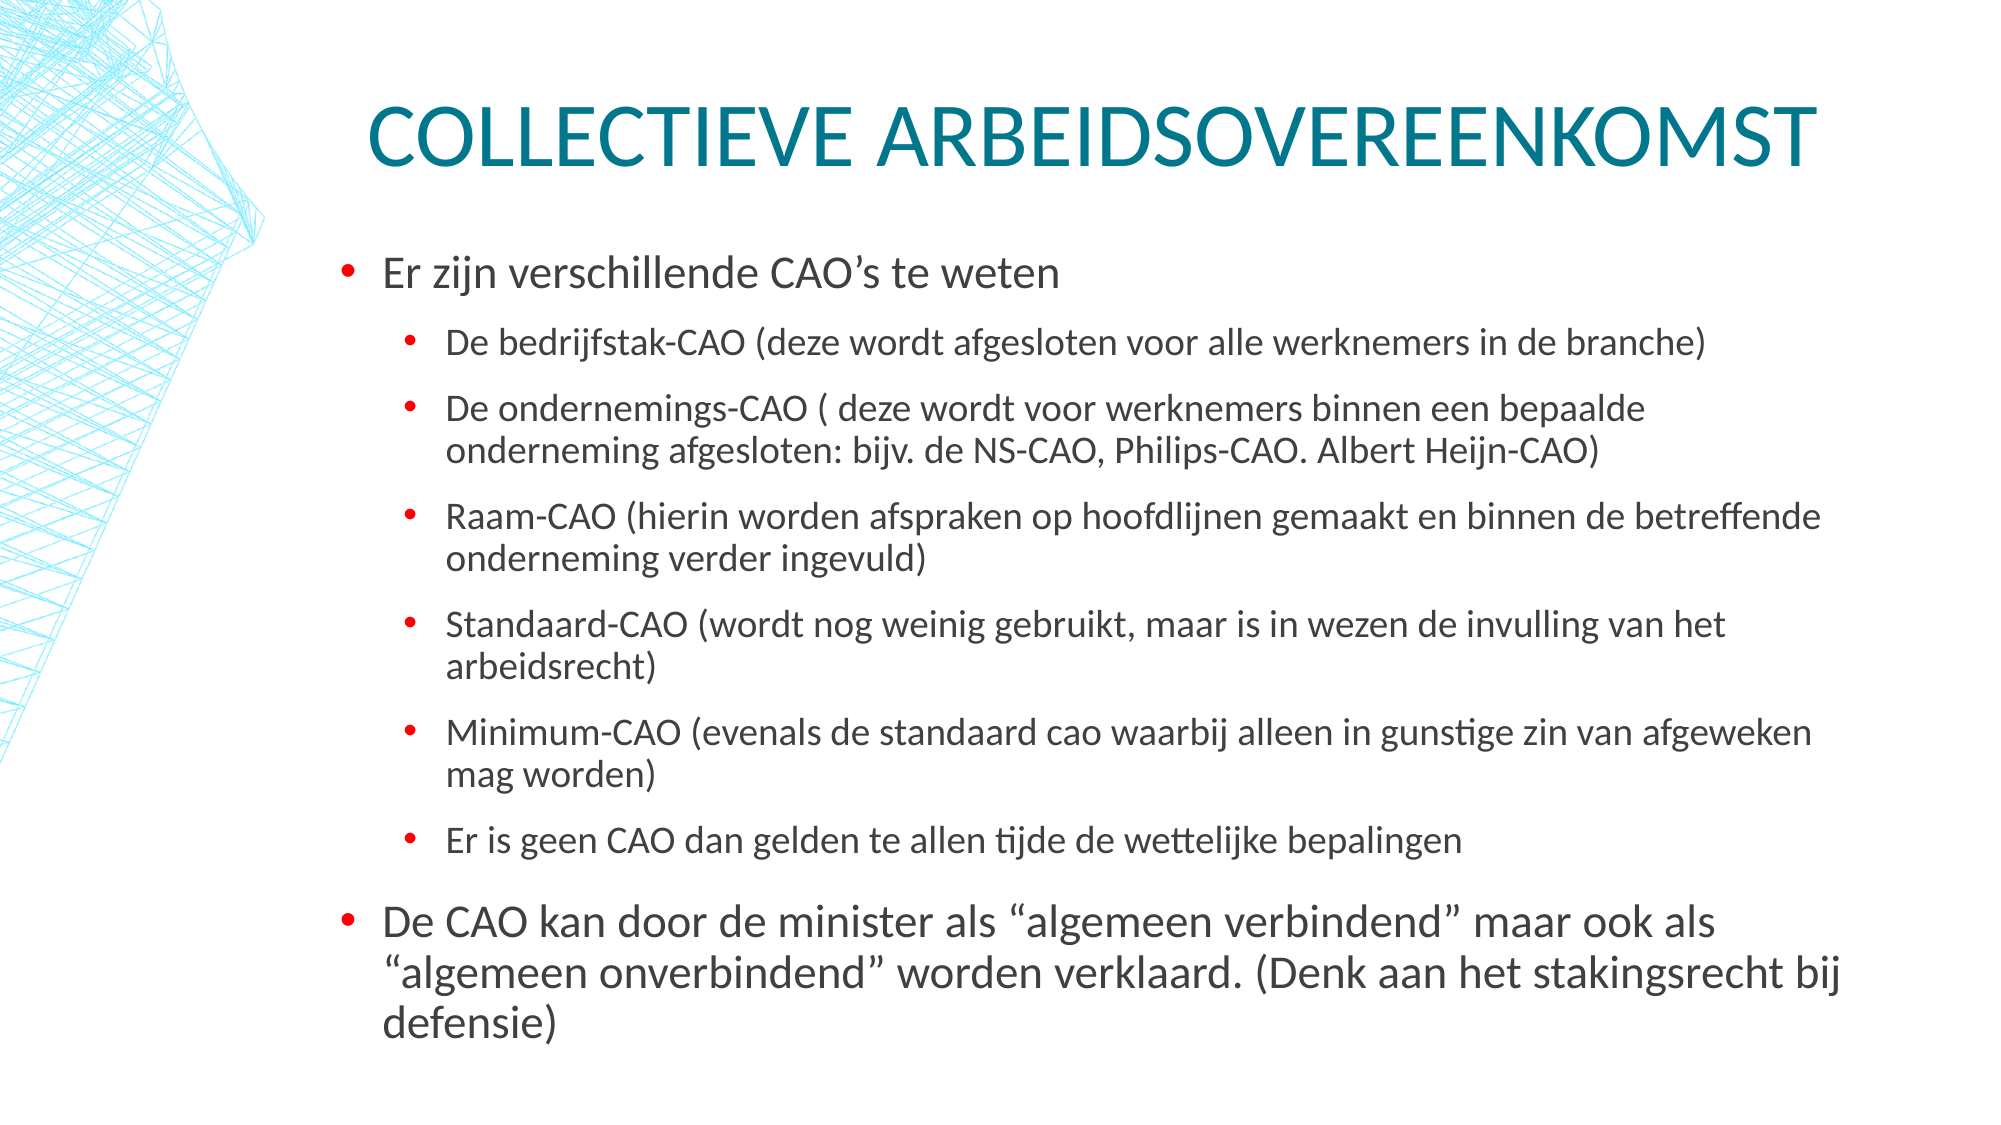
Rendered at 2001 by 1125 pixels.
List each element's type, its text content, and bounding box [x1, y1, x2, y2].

picture [0, 0, 2001, 1125]
list Er zijn verschillende CAO’s te weten De bedrijfstak-CAO (deze wordt afgesloten voor alle werknemers in de branche) De ondernemings-CAO ( deze wordt voor werknemers binnen een bepaalde onderneming afgesloten: bijv. de NS-CAO, Philips-CAO. Albert Heijn-CAO) Raam-CAO (hierin worden afspraken op hoofdlijnen gemaakt en binnen de betreffende onderneming verder ingevuld) Standaard-CAO (wordt nog weinig gebruikt, maar is in wezen de invulling van het arbeidsrecht) Minimum-CAO (evenals de standaard cao waarbij alleen in gunstige zin van afgeweken mag worden) Er is geen CAO dan gelden te allen tijde de wettelijke bepalingen De CAO kan door de minister als “algemeen verbindend” maar ook als “algemeen onverbindend” worden verklaard. (Denk aan het stakingsrecht bij defensie) [324, 239, 1863, 1062]
title collectieve arbeidsovereenkomst [324, 62, 1863, 193]
